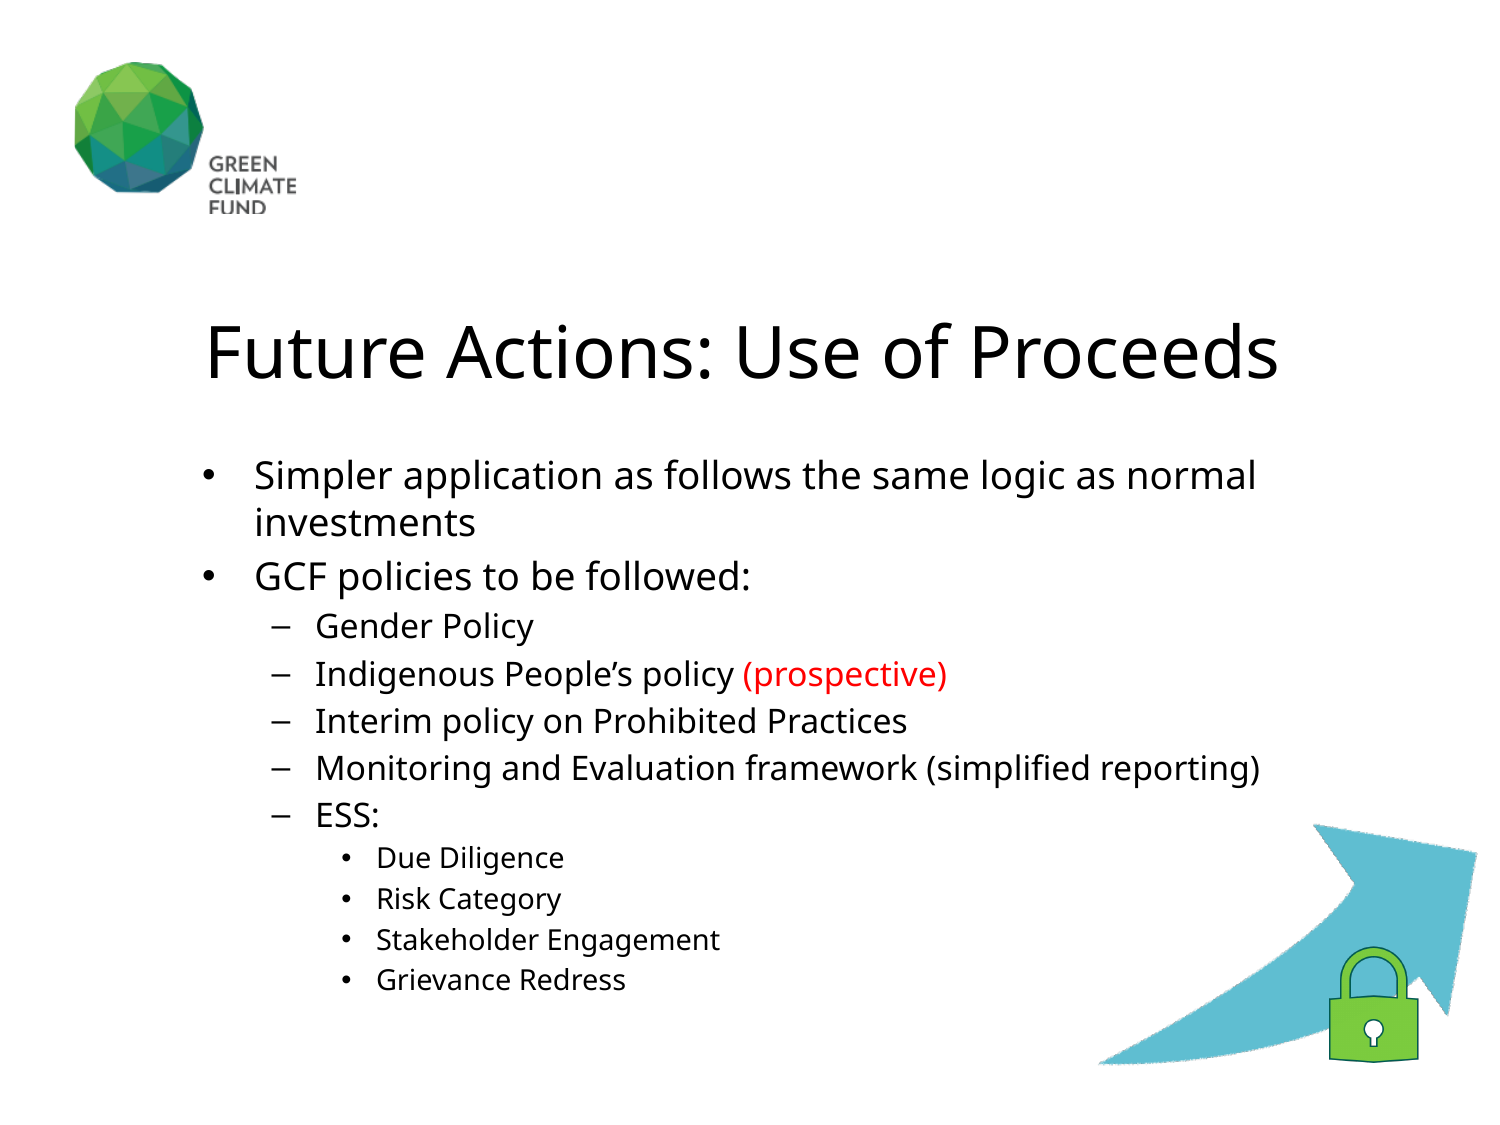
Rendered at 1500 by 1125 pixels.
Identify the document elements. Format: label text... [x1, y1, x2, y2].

picture [1034, 651, 1500, 1125]
list Simpler application as follows the same logic as normal investments GCF policies to be followed: Gender Policy Indigenous People’s policy (prospective) Interim policy on Prohibited Practices Monitoring and Evaluation framework (simplified reporting) ESS: Due Diligence Risk Category Stakeholder Engagement Grievance Redress [187, 443, 1299, 1005]
title Future Actions: Use of Proceeds [187, 255, 1299, 443]
